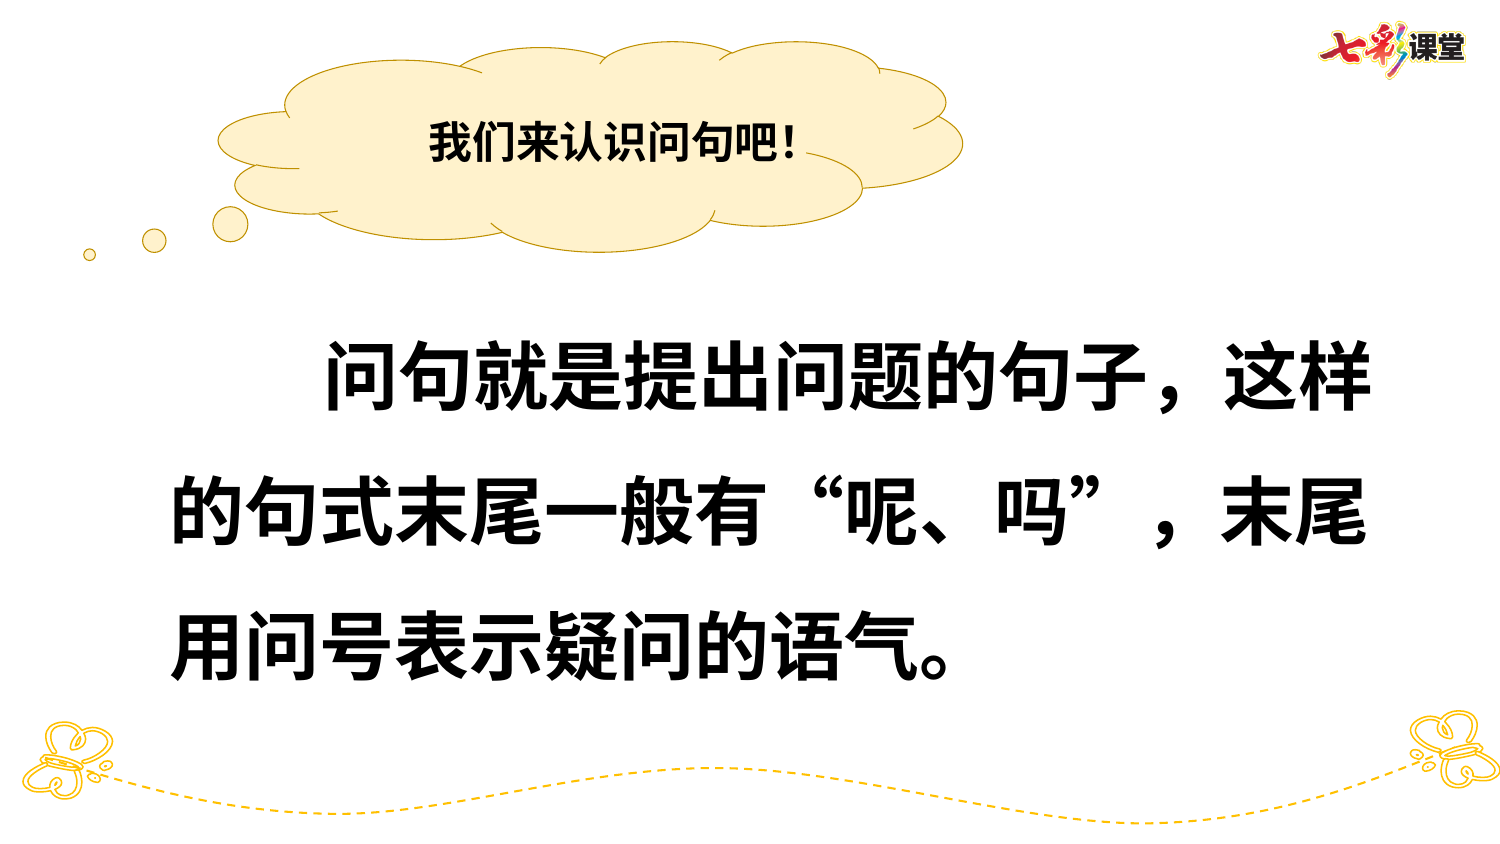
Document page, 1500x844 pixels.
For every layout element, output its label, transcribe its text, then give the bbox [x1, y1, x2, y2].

text_box 我们来认识问句吧！ [141, 227, 168, 254]
text_box 我们来认识问句吧！ [82, 247, 97, 262]
text_box 我们来认识问句吧！ [216, 40, 964, 254]
text_box 我们来认识问句吧！ [211, 205, 249, 243]
text_box 问句就是提出问题的句子，这样的句式末尾一般有“呢、吗”，末尾用问号表示疑问的语气。 [157, 279, 1399, 696]
picture [1316, 20, 1468, 80]
